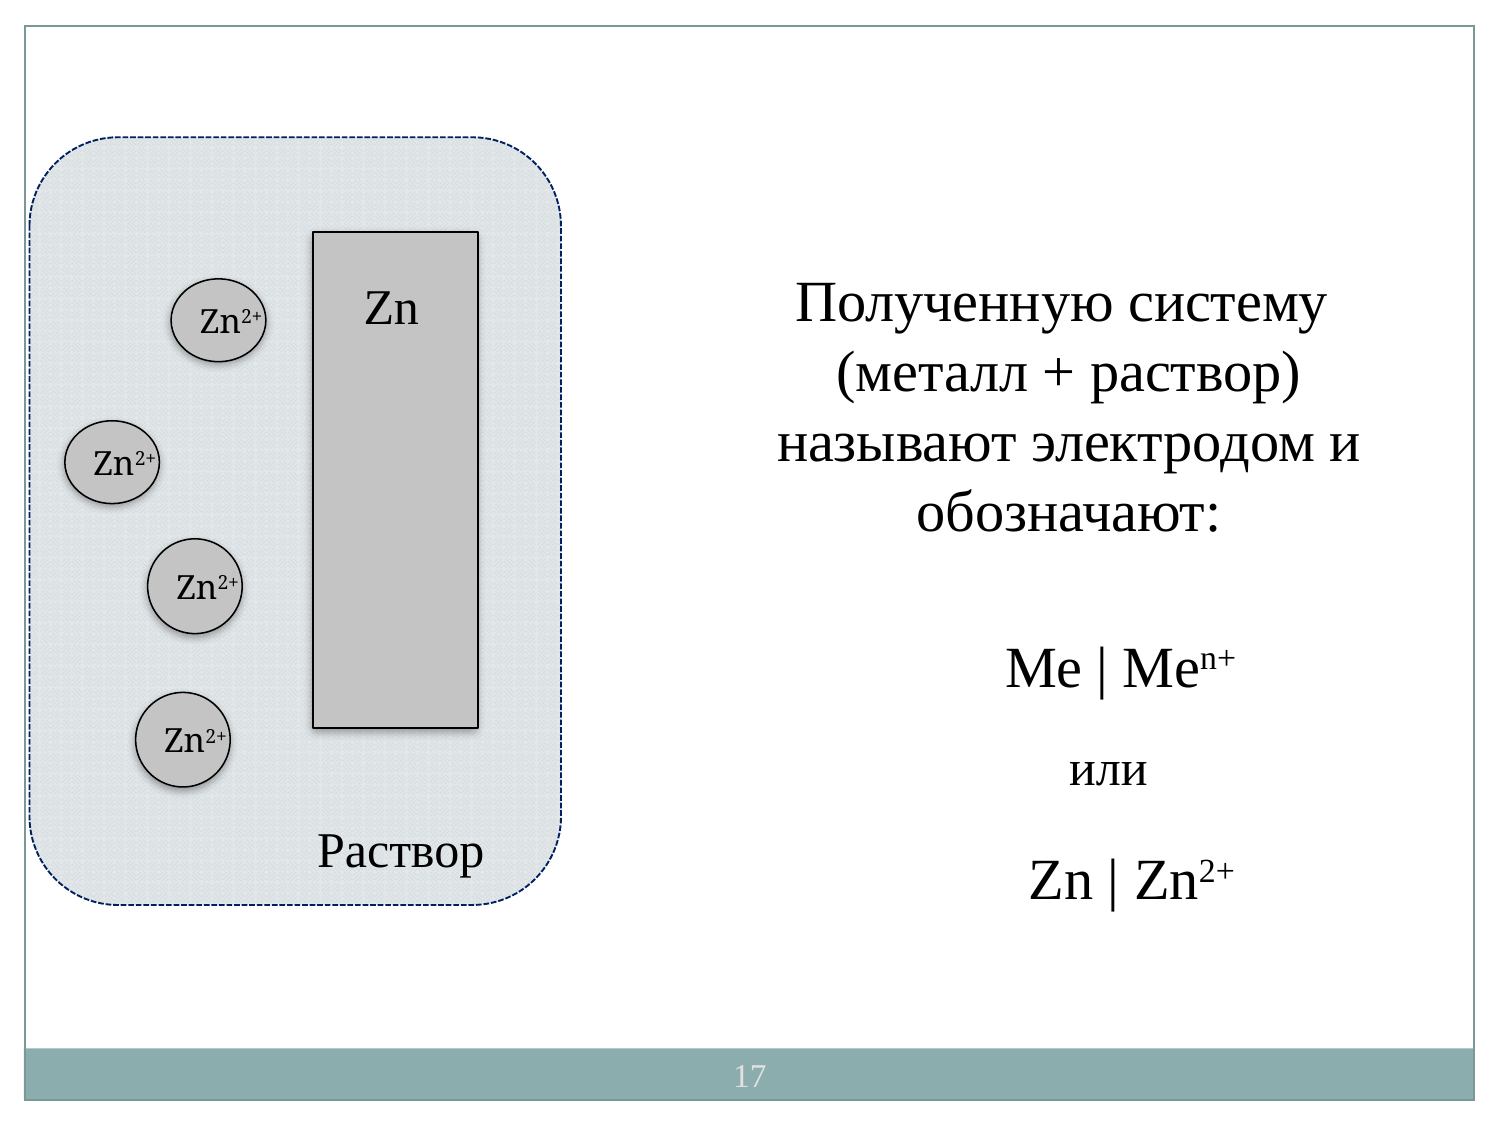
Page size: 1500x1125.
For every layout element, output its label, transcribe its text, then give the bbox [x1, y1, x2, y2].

text_box Zn2+ [64, 420, 161, 505]
text_box [312, 231, 479, 729]
text_box Ме | Men+ [990, 621, 1252, 707]
text_box Zn [348, 267, 435, 342]
text_box [28, 136, 562, 906]
slide_number 17 [699, 1037, 800, 1110]
text_box Zn2+ [146, 538, 243, 635]
text_box Раствор [302, 810, 500, 886]
text_box Полученную систему (металл + раствор) называют электродом и обозначают: [738, 255, 1400, 551]
text_box Zn | Zn2+ [1013, 834, 1250, 919]
text_box Zn2+ [134, 691, 231, 788]
text_box или [1054, 727, 1163, 803]
text_box Zn2+ [170, 278, 267, 363]
